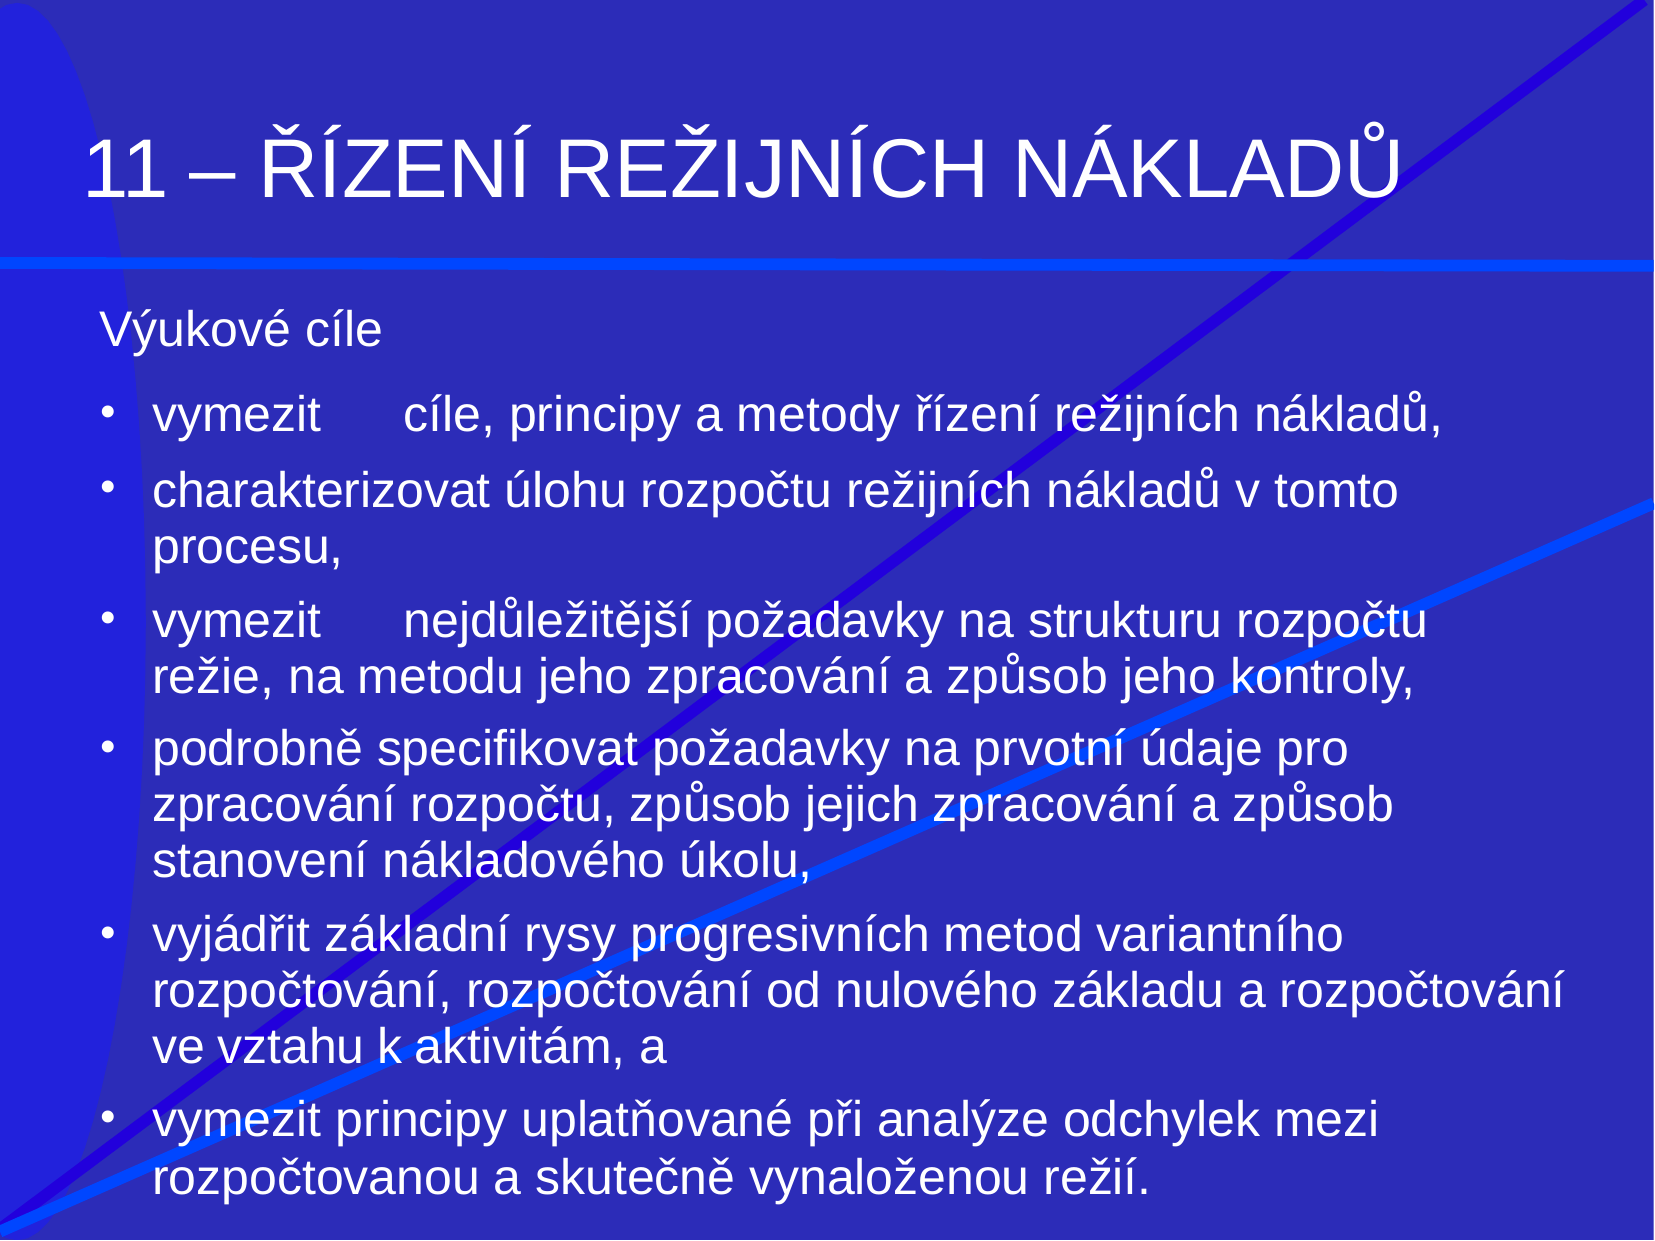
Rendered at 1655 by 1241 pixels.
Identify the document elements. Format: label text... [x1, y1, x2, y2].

title 11 – ŘÍZENÍ REŽIJNÍCH NÁKLADŮ [80, 64, 1574, 321]
text_box Výukové cíle vymezit cíle, principy a metody řízení režijních nákladů, charakterizovat úlohu rozpočtu režijních nákladů v tomto procesu, vymezit nejdůležitější požadavky na strukturu rozpočtu režie, na metodu jeho zpracování a způsob jeho kontroly, podrobně specifikovat požadavky na prvotní údaje pro zpracování rozpočtu, způsob jejich zpracování a způsob stanovení nákladového úkolu, vyjádřit základní rysy progresivních metod variantního rozpočtování, rozpočtování od nulového základu a rozpočtování ve vztahu k aktivitám, a vymezit principy uplatňované při analýze odchylek mezi rozpočtovanou a skutečně vynaloženou režií. [97, 296, 1570, 1205]
